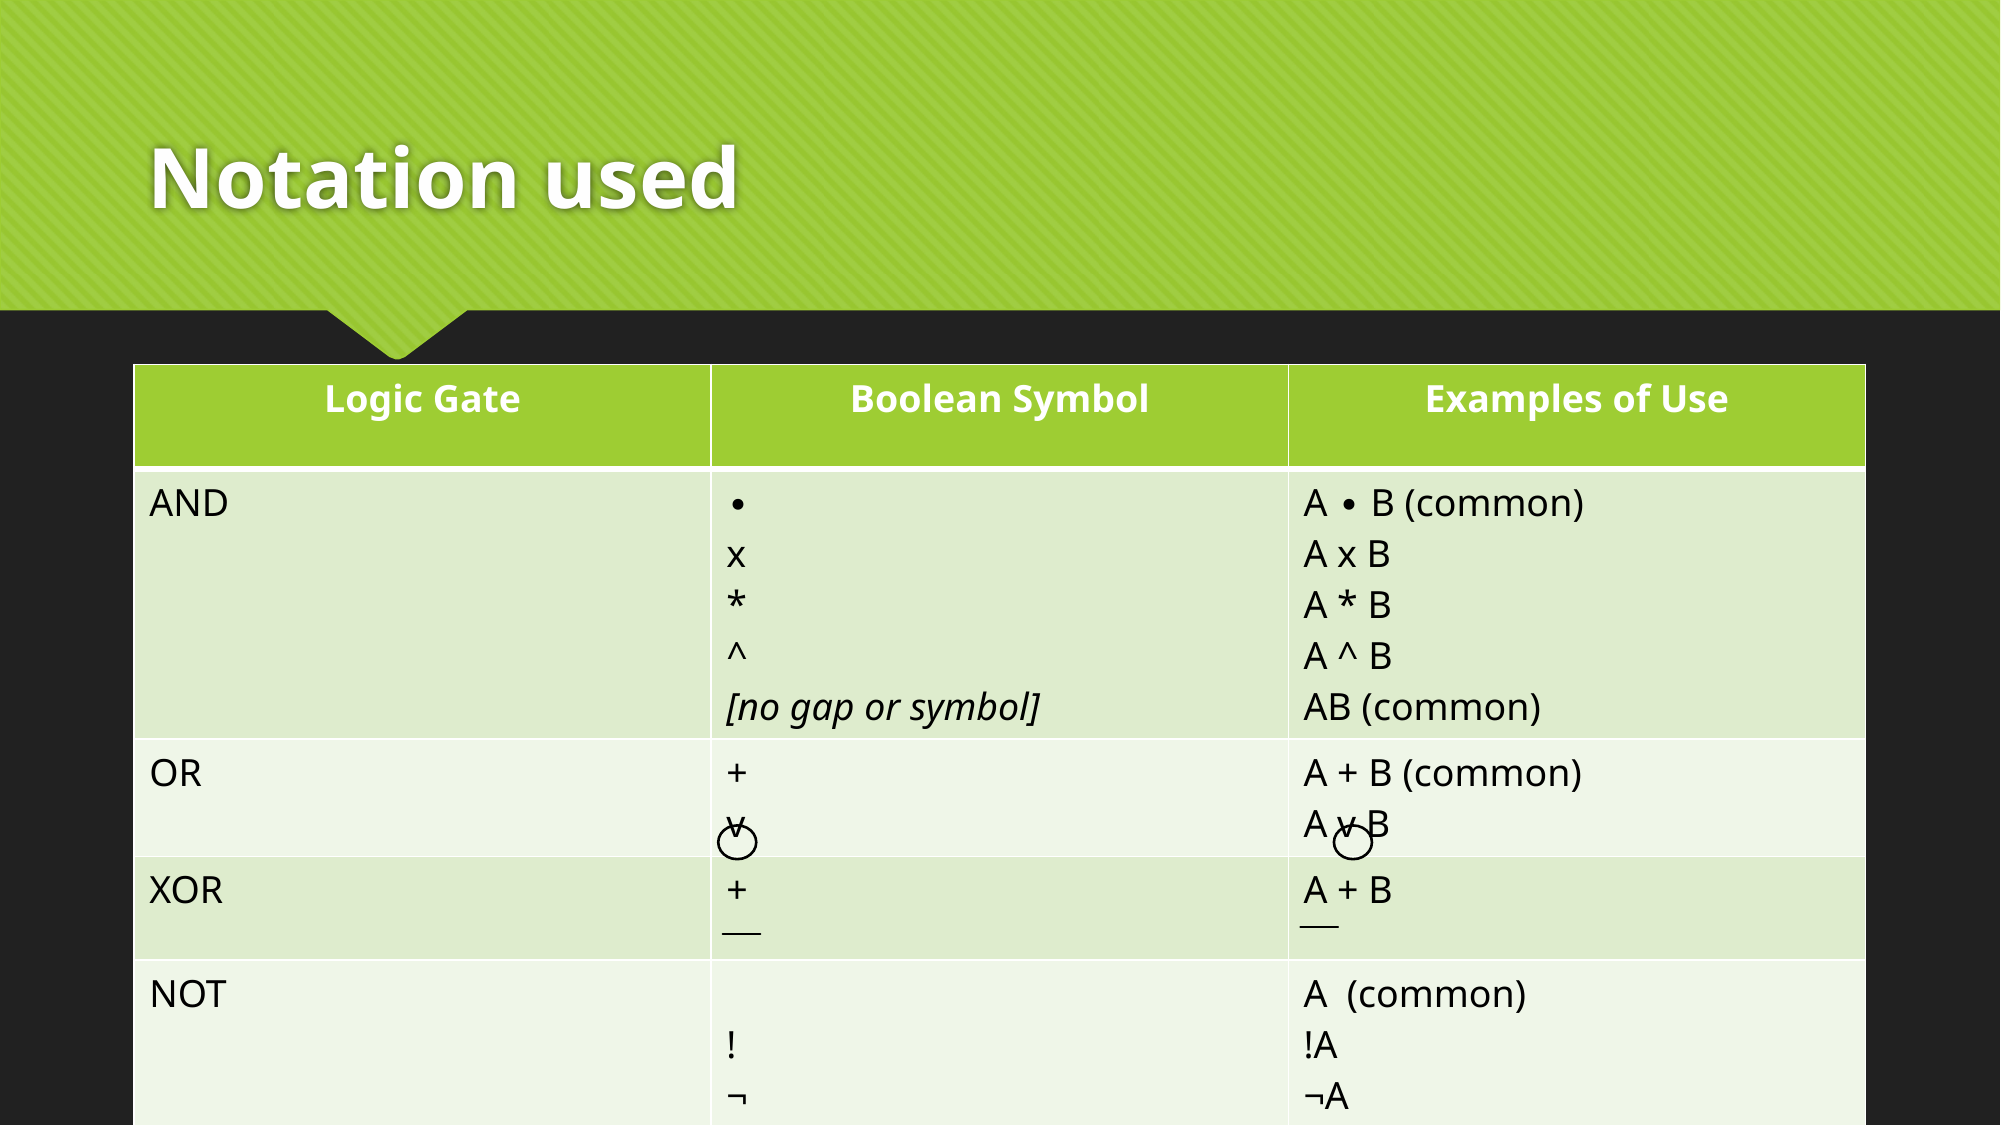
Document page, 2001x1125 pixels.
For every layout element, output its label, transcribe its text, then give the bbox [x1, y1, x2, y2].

table_cell A + B (common) A v B [1289, 740, 1865, 856]
table_cell A ∙ B (common) A x B A * B A ^ B AB (common) [1289, 472, 1865, 738]
table_cell NOT [135, 961, 710, 1125]
title Notation used [132, 73, 1868, 233]
table_header Logic Gate [135, 365, 710, 466]
table_header Boolean Symbol [712, 365, 1288, 466]
table_cell OR [135, 740, 710, 856]
table_cell A (common) !A ¬A A’ [1289, 961, 1865, 1125]
text_box [716, 824, 758, 861]
table_cell + v [712, 740, 1288, 856]
table_cell AND [135, 472, 710, 738]
table_cell A + B [1289, 857, 1865, 959]
table_header Examples of Use [1289, 365, 1865, 466]
table_cell XOR [135, 857, 710, 959]
table_cell ! ¬ ‘ [712, 961, 1288, 1125]
table_cell ∙ x * ^ [no gap or symbol] [712, 472, 1288, 738]
text_box [1332, 824, 1374, 861]
table_cell + [712, 857, 1288, 959]
